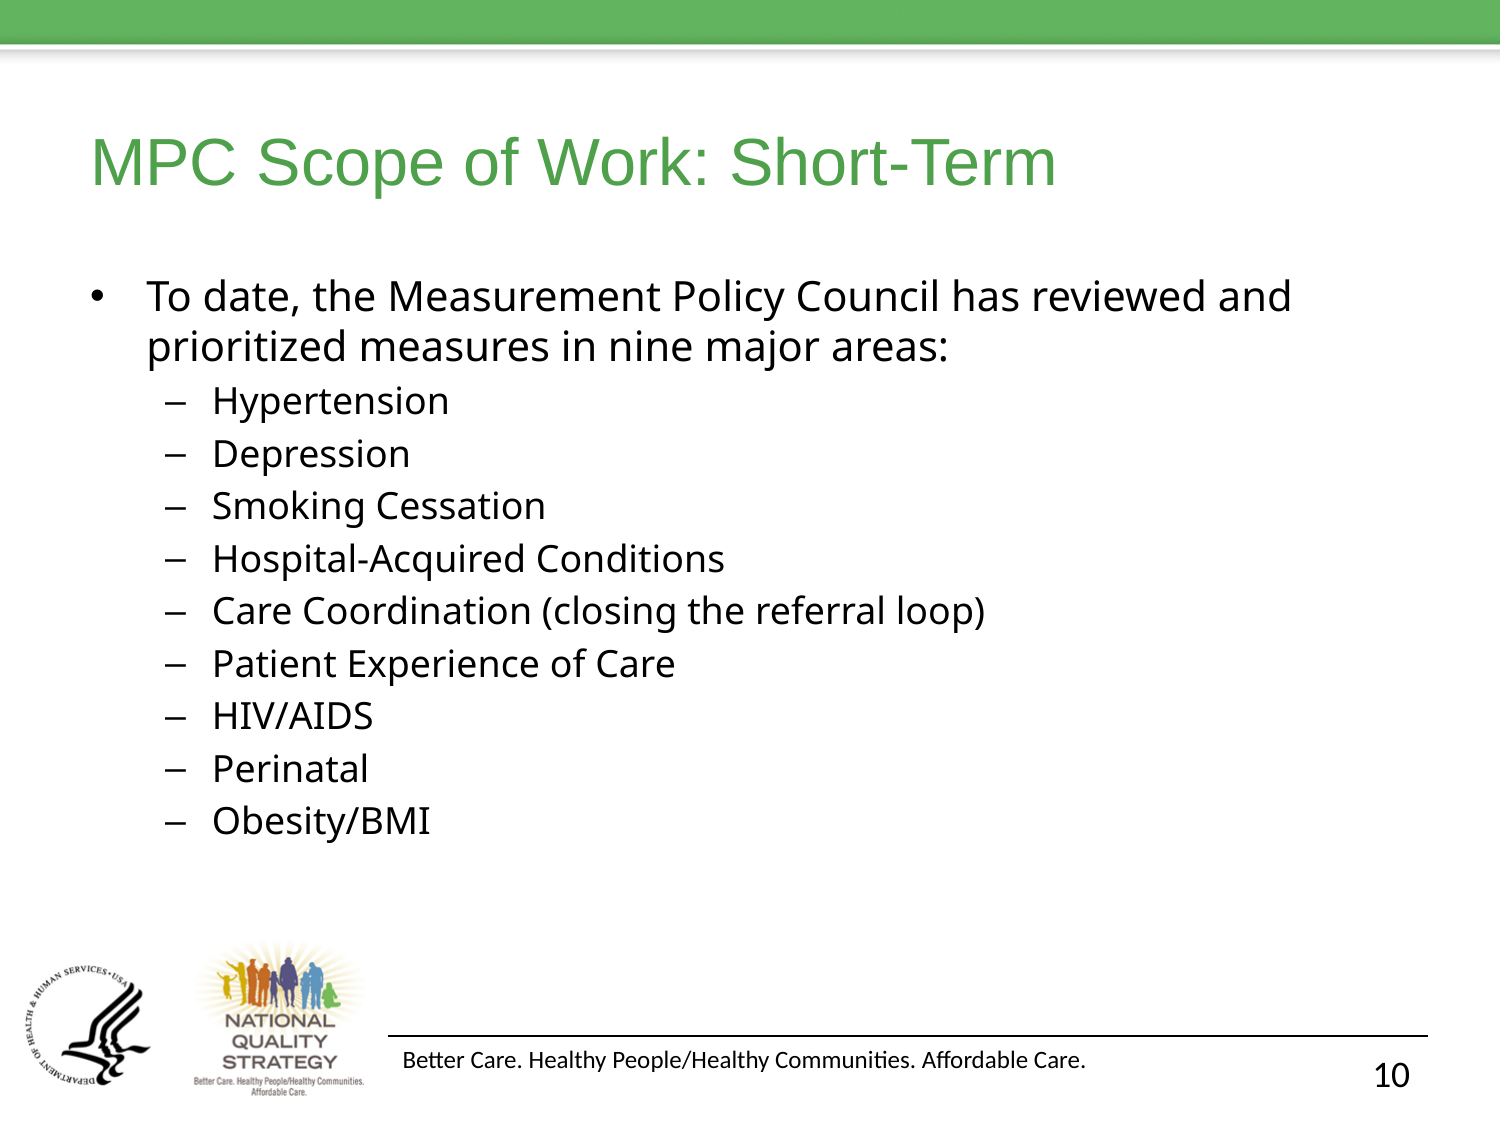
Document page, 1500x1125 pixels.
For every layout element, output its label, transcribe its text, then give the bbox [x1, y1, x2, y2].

picture [23, 940, 365, 1101]
title MPC Scope of Work: Short-Term [75, 103, 1425, 213]
list To date, the Measurement Policy Council has reviewed and prioritized measures in nine major areas: Hypertension Depression Smoking Cessation Hospital-Acquired Conditions Care Coordination (closing the referral loop) Patient Experience of Care HIV/AIDS Perinatal Obesity/BMI [75, 262, 1425, 892]
picture [0, 0, 1500, 104]
text_box 10 [1074, 1042, 1425, 1103]
